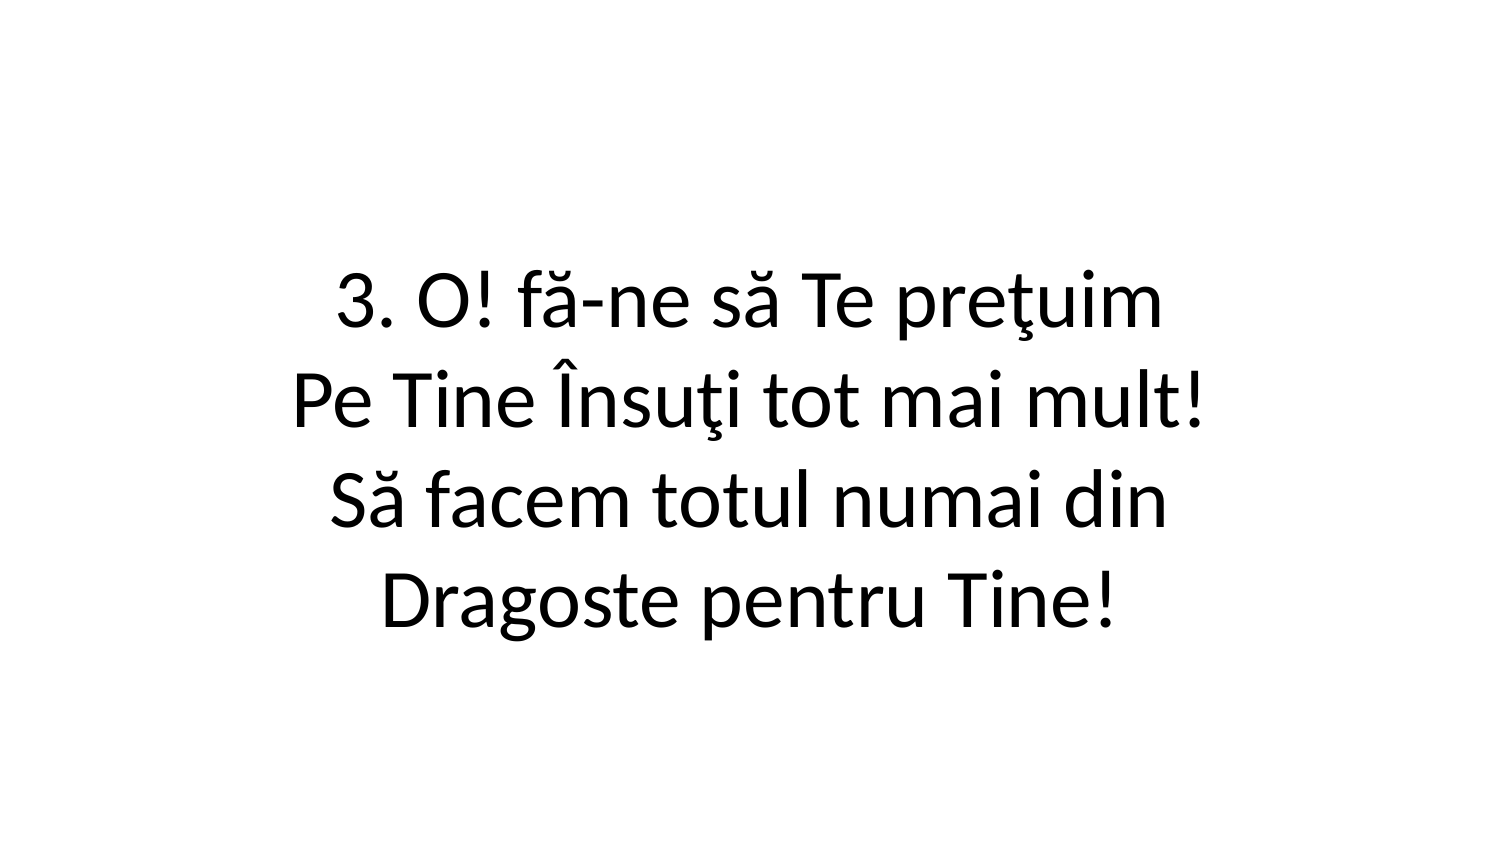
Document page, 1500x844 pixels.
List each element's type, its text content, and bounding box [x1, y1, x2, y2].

text_box 3. O! fă-ne să Te preţuim Pe Tine Însuţi tot mai mult! Să facem totul numai din Dragoste pentru Tine! [276, 192, 1224, 652]
